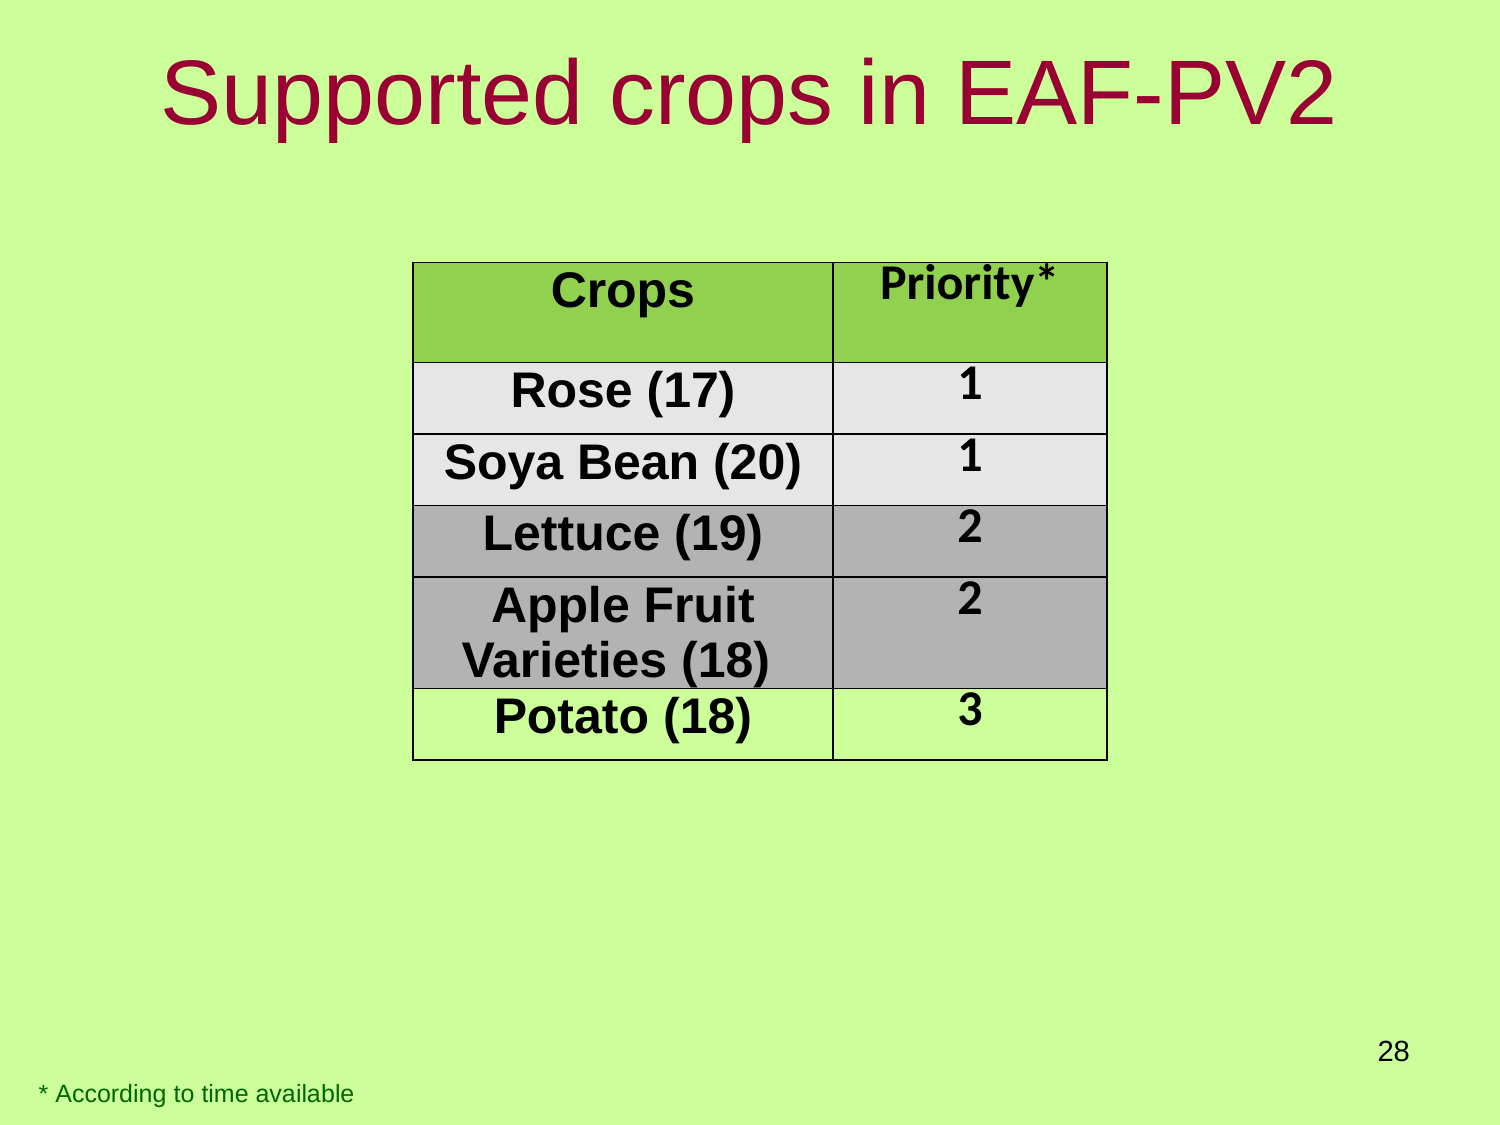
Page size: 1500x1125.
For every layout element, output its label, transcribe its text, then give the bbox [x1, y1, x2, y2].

table_header Crops [414, 263, 832, 362]
table_cell Potato (18) [414, 689, 832, 759]
table_cell 2 [834, 578, 1106, 688]
table_cell Soya Bean (20) [414, 435, 832, 505]
text_box * According to time available [23, 1073, 1474, 1125]
table_cell 3 [834, 689, 1106, 759]
title Supported crops in EAF-PV2 [37, 24, 1463, 150]
slide_number 28 [1074, 1024, 1425, 1073]
table_cell 1 [834, 435, 1106, 505]
table_cell 2 [834, 506, 1106, 576]
table_cell Apple Fruit Varieties (18) [414, 578, 832, 688]
table_header Priority* [834, 263, 1106, 362]
table_cell Rose (17) [414, 363, 832, 433]
table_cell 1 [834, 363, 1106, 433]
table_cell Lettuce (19) [414, 506, 832, 576]
